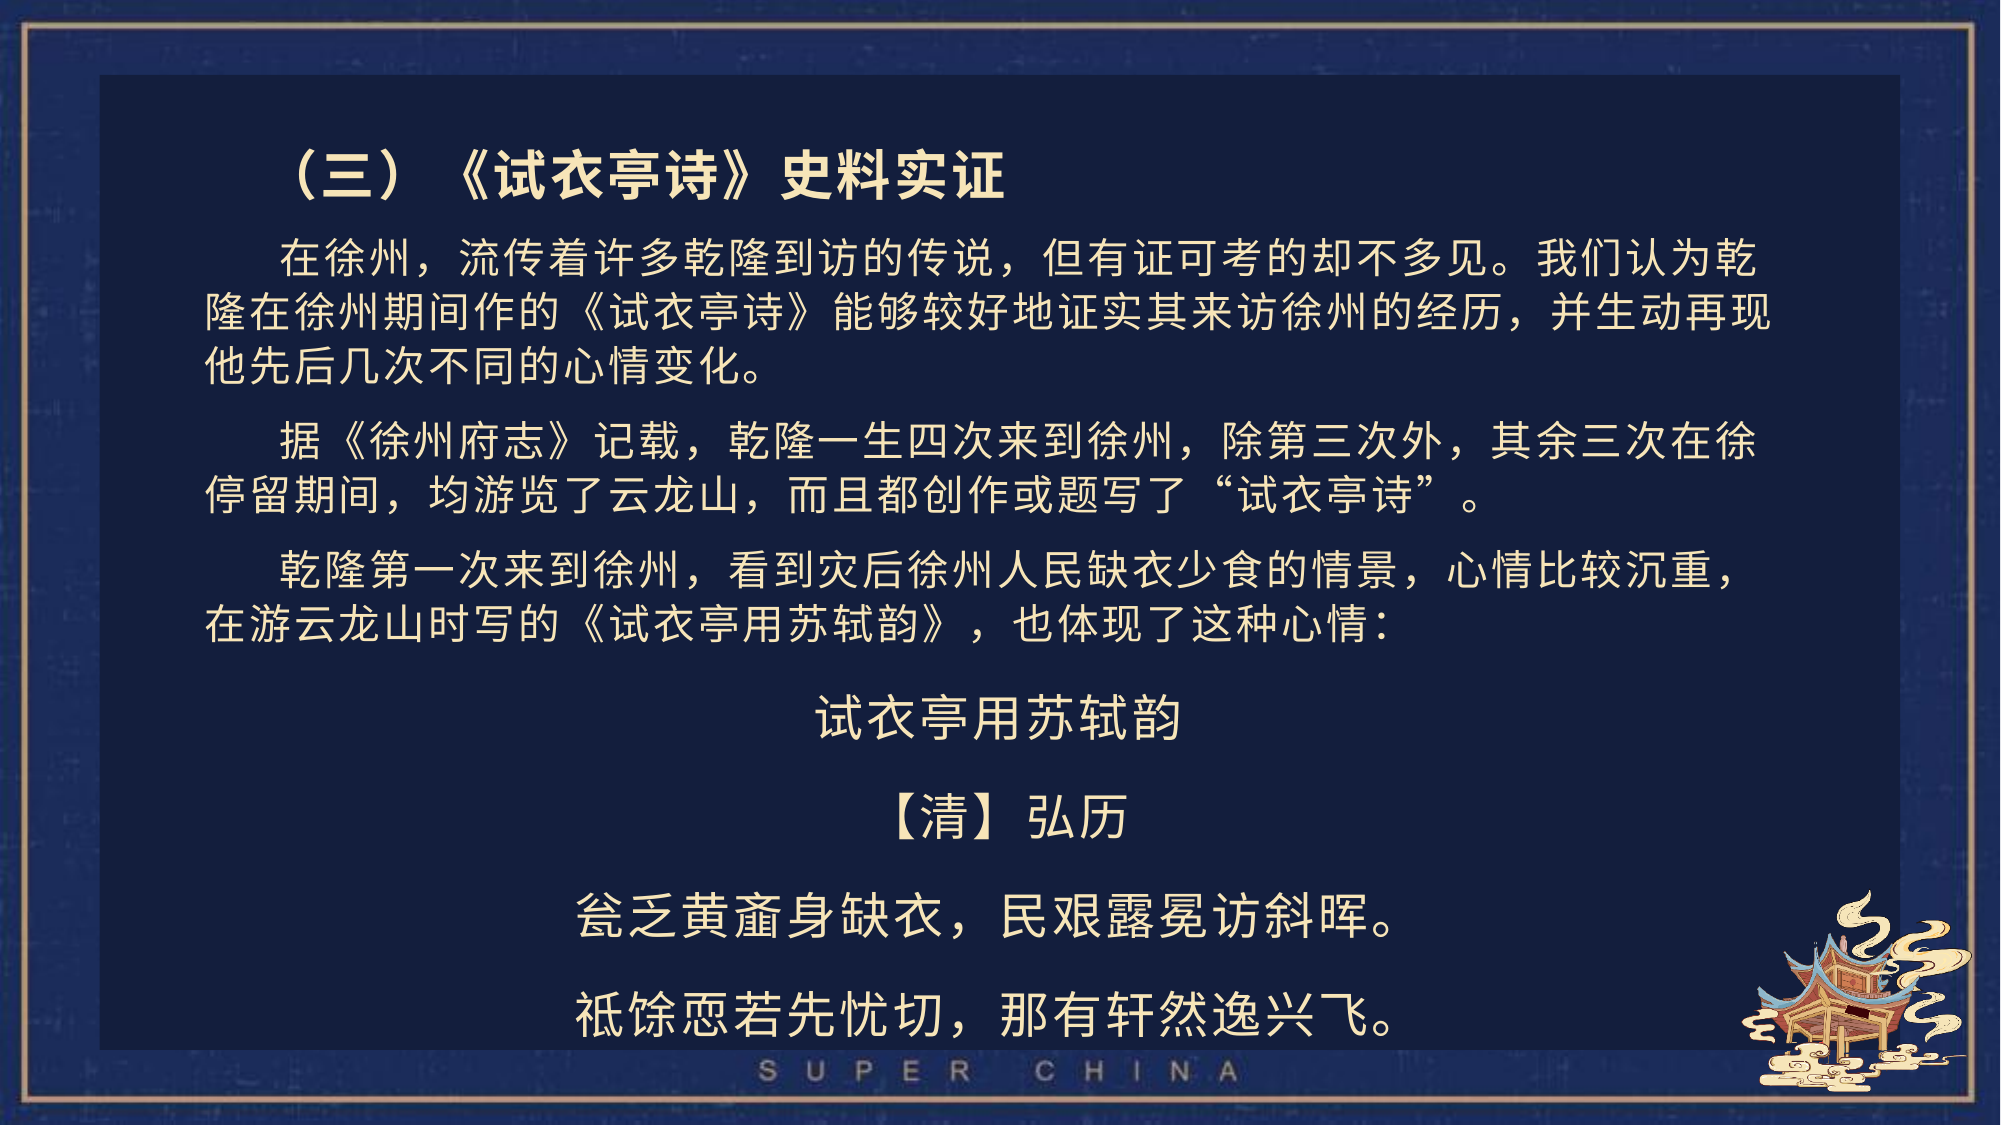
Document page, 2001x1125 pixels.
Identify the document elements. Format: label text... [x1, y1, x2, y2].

list （三）《试衣亭诗》史料实证 在徐州，流传着许多乾隆到访的传说，但有证可考的却不多见。我们认为乾隆在徐州期间作的《试衣亭诗》能够较好地证实其来访徐州的经历，并生动再现他先后几次不同的心情变化。 据《徐州府志》记载，乾隆一生四次来到徐州，除第三次外，其余三次在徐停留期间，均游览了云龙山，而且都创作或题写了“试衣亭诗”。 乾隆第一次来到徐州，看到灾后徐州人民缺衣少食的情景，心情比较沉重，在游云龙山时写的《试衣亭用苏轼韵》，也体现了这种心情： 试衣亭用苏轼韵 【清】弘历 瓮乏黄齑身缺衣，民艰露冕访斜晖。 祗馀恧若先忧切，那有轩然逸兴飞。 [187, 121, 1805, 1048]
picture [0, 0, 2001, 1125]
